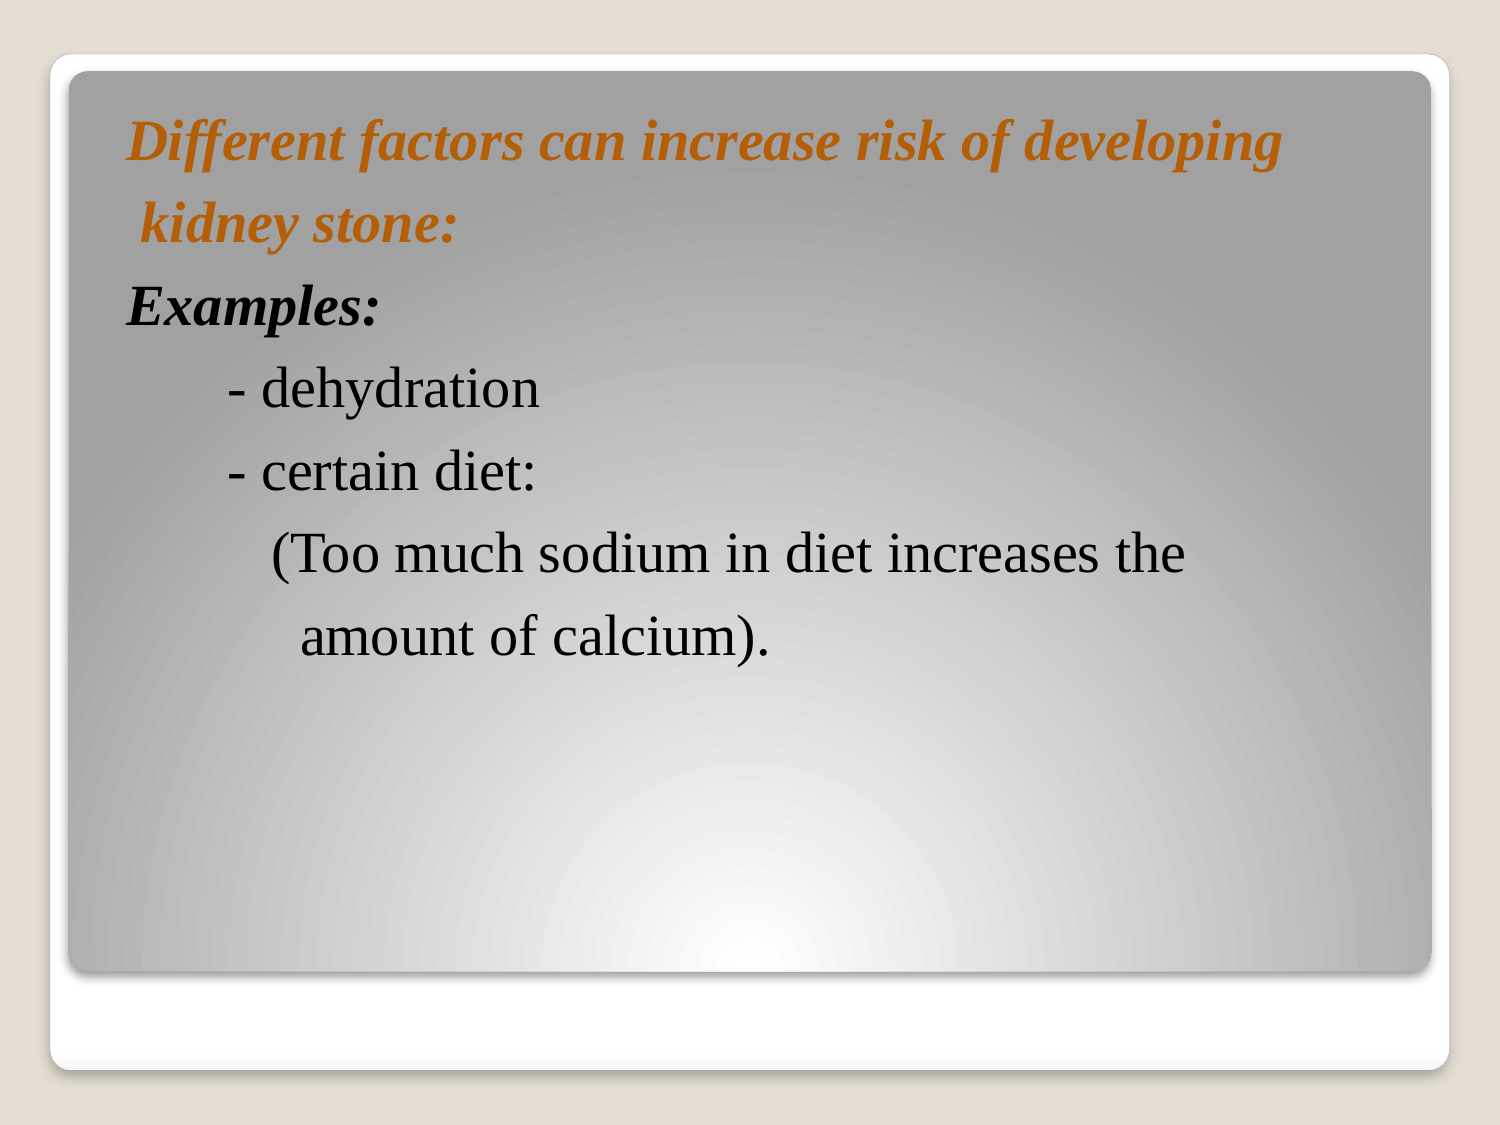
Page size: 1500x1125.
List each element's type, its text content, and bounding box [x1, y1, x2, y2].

list Different factors can increase risk of developing kidney stone: Examples: - dehydration - certain diet: (Too much sodium in diet increases the amount of calcium). [82, 86, 1425, 774]
